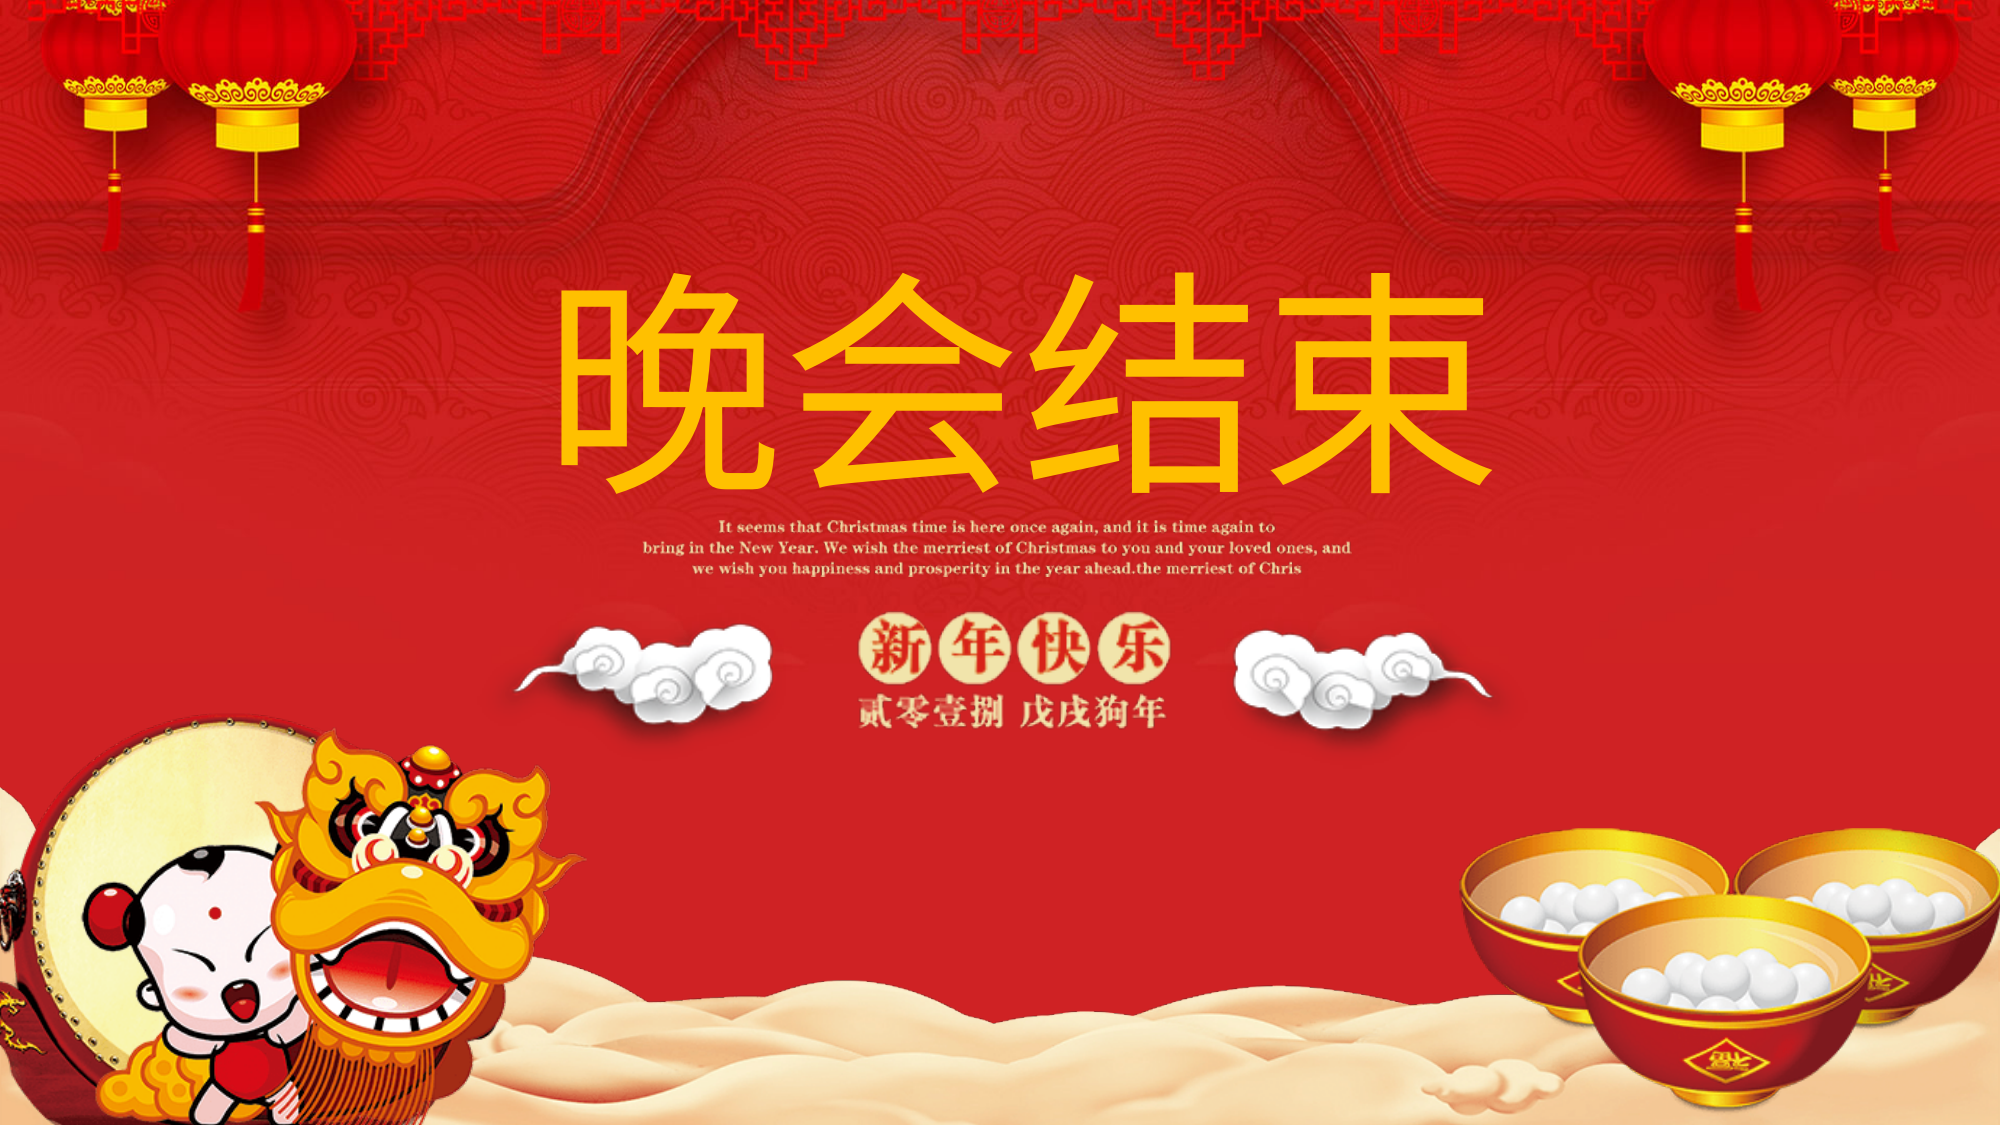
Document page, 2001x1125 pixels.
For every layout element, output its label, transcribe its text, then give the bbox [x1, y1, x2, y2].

picture [0, 0, 2000, 1125]
text_box 晚会结束 [528, 228, 1516, 531]
